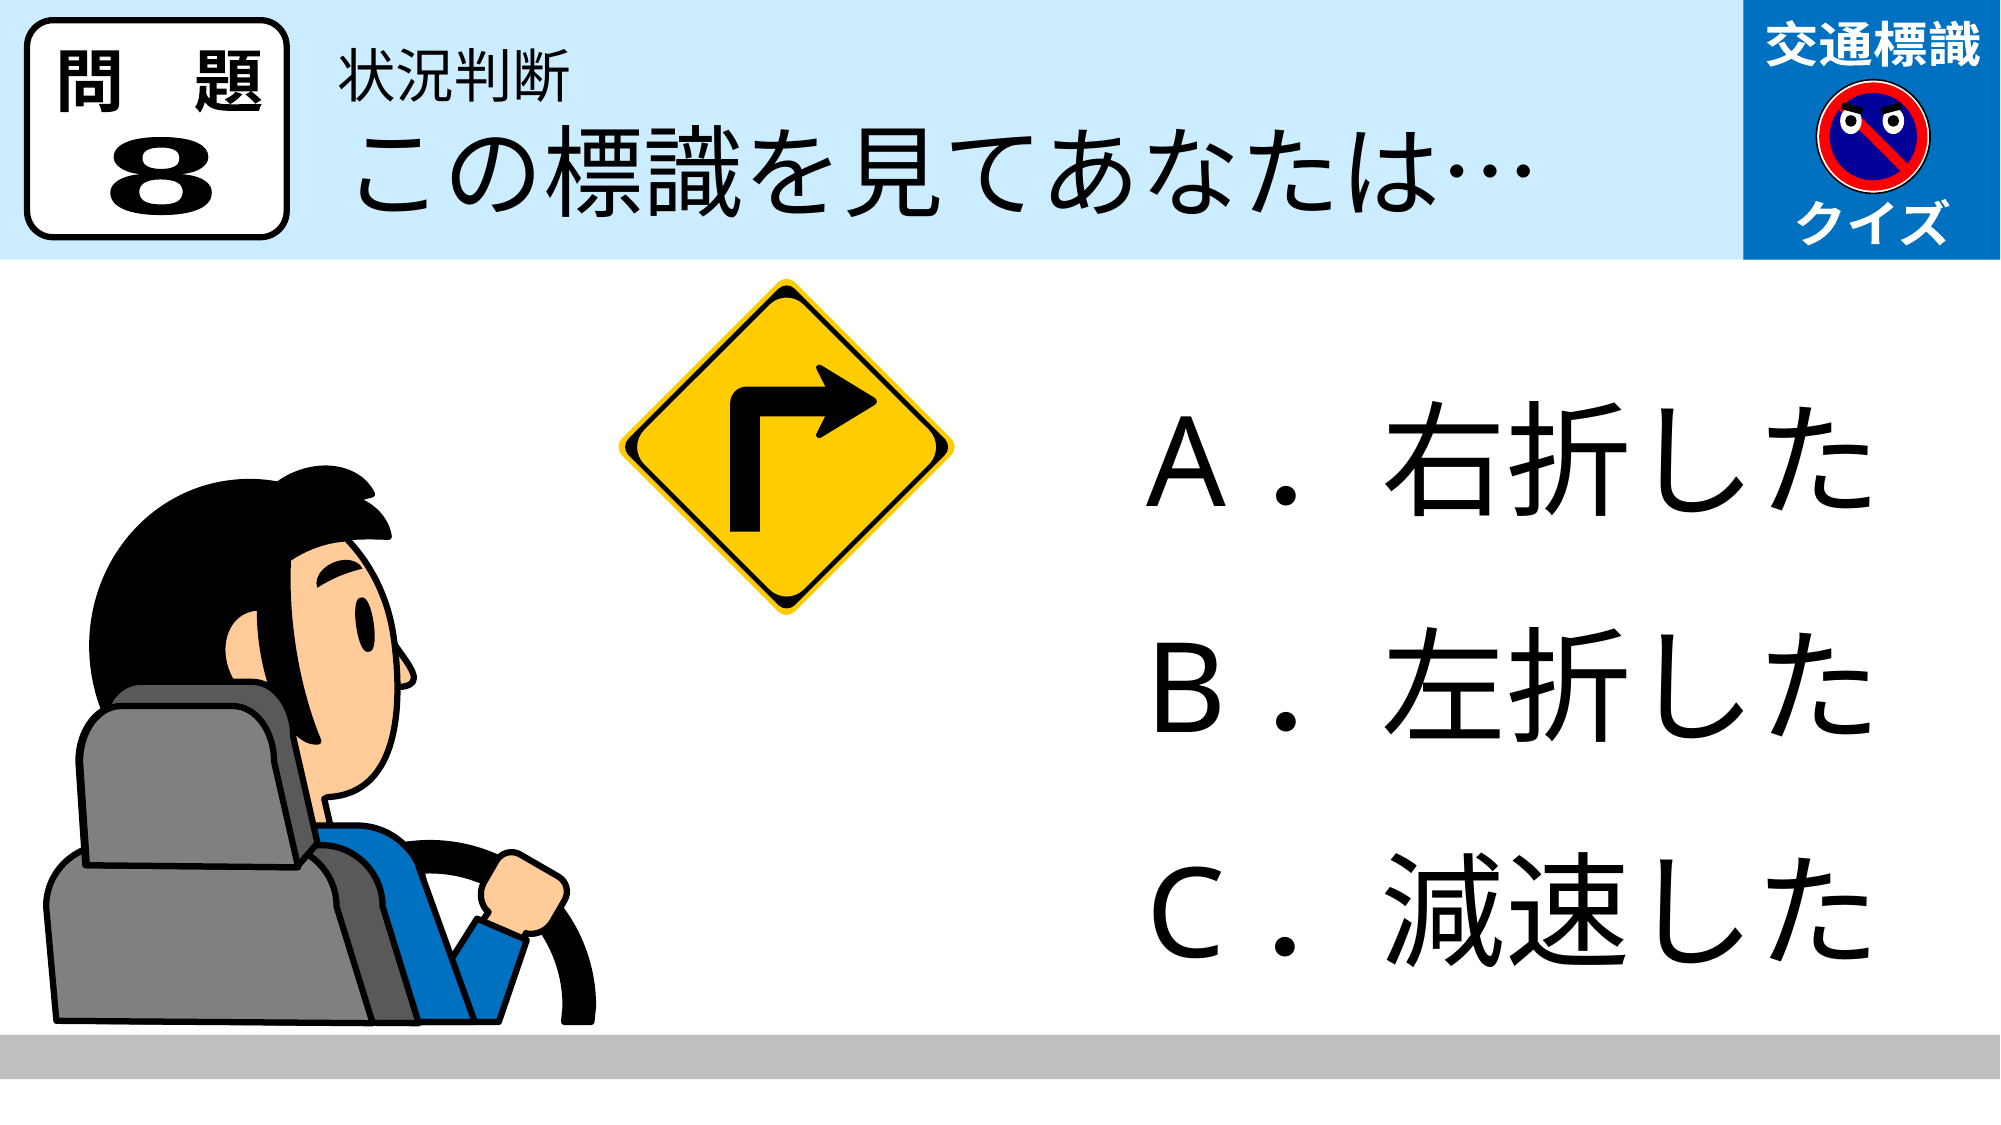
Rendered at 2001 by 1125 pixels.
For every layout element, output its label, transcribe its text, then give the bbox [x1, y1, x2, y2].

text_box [45, 481, 594, 1024]
text_box B．左折した [1130, 599, 1897, 765]
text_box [618, 278, 955, 616]
text_box 状況判断 [322, 32, 586, 117]
text_box C．減速した [1131, 825, 1896, 991]
text_box この標識を見てあなたは… [328, 101, 1556, 237]
text_box A．右折した [1131, 373, 1897, 539]
text_box [0, 1034, 2000, 1080]
